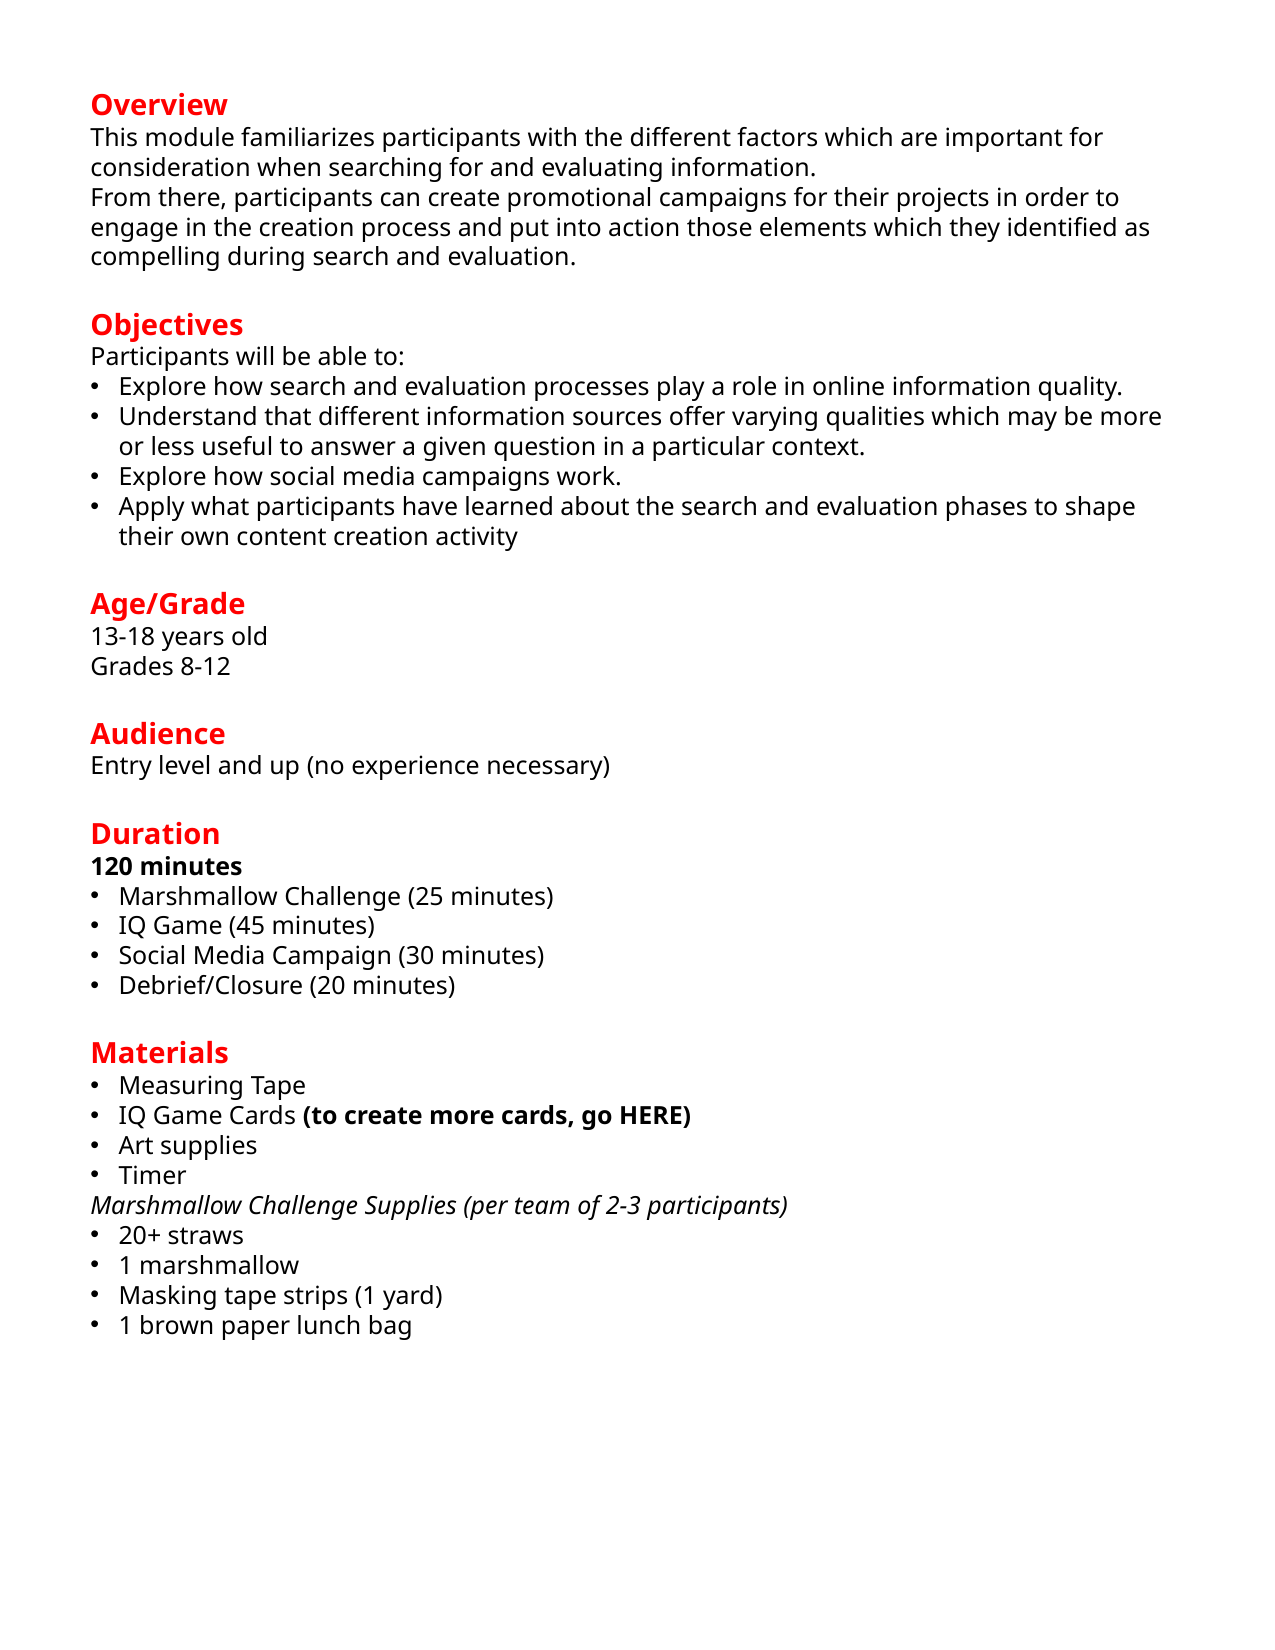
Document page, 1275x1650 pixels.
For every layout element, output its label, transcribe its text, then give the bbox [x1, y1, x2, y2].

text_box Overview This module familiarizes participants with the different factors which are important for consideration when searching for and evaluating information. From there, participants can create promotional campaigns for their projects in order to engage in the creation process and put into action those elements which they identified as compelling during search and evaluation. Objectives Participants will be able to: Explore how search and evaluation processes play a role in online information quality. Understand that different information sources offer varying qualities which may be more or less useful to answer a given question in a particular context. Explore how social media campaigns work. Apply what participants have learned about the search and evaluation phases to shape their own content creation activity Age/Grade 13-18 years old Grades 8-12 Audience Entry level and up (no experience necessary) Duration 120 minutes Marshmallow Challenge (25 minutes) IQ Game (45 minutes) Social Media Campaign (30 minutes) Debrief/Closure (20 minutes) Materials Measuring Tape IQ Game Cards (to create more cards, go HERE) Art supplies Timer Marshmallow Challenge Supplies (per team of 2-3 participants) 20+ straws 1 marshmallow Masking tape strips (1 yard) 1 brown paper lunch bag [75, 78, 1203, 1377]
